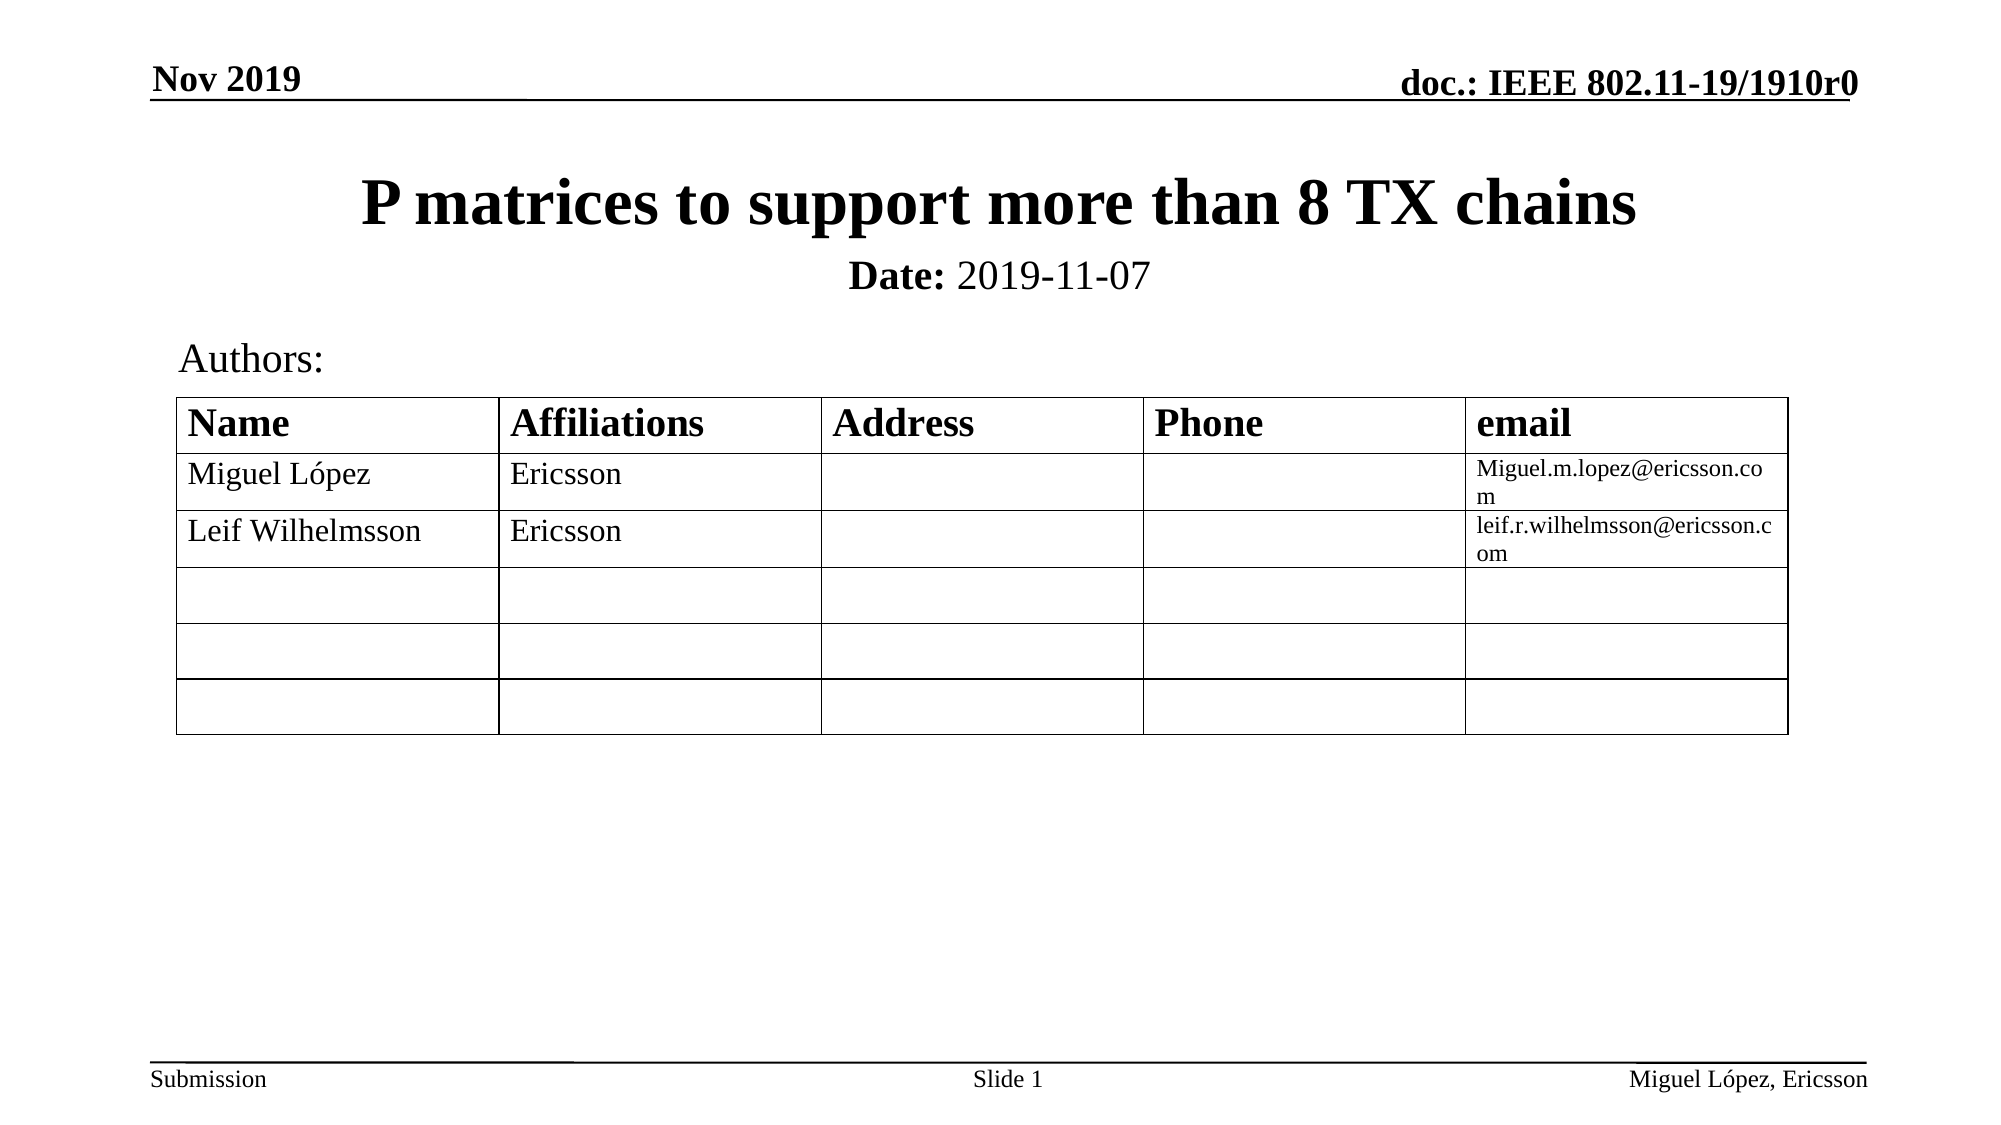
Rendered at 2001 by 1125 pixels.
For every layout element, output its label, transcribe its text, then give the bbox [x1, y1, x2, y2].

footer Miguel López, Ericsson [1171, 1061, 1869, 1093]
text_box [161, 396, 1839, 804]
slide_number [152, 54, 563, 100]
text_box Authors: [162, 323, 401, 387]
slide_number Slide 1 [950, 1061, 1067, 1123]
subtitle Date: 2019-11-07 [299, 239, 1701, 319]
title P matrices to support more than 8 TX chains [149, 76, 1851, 319]
